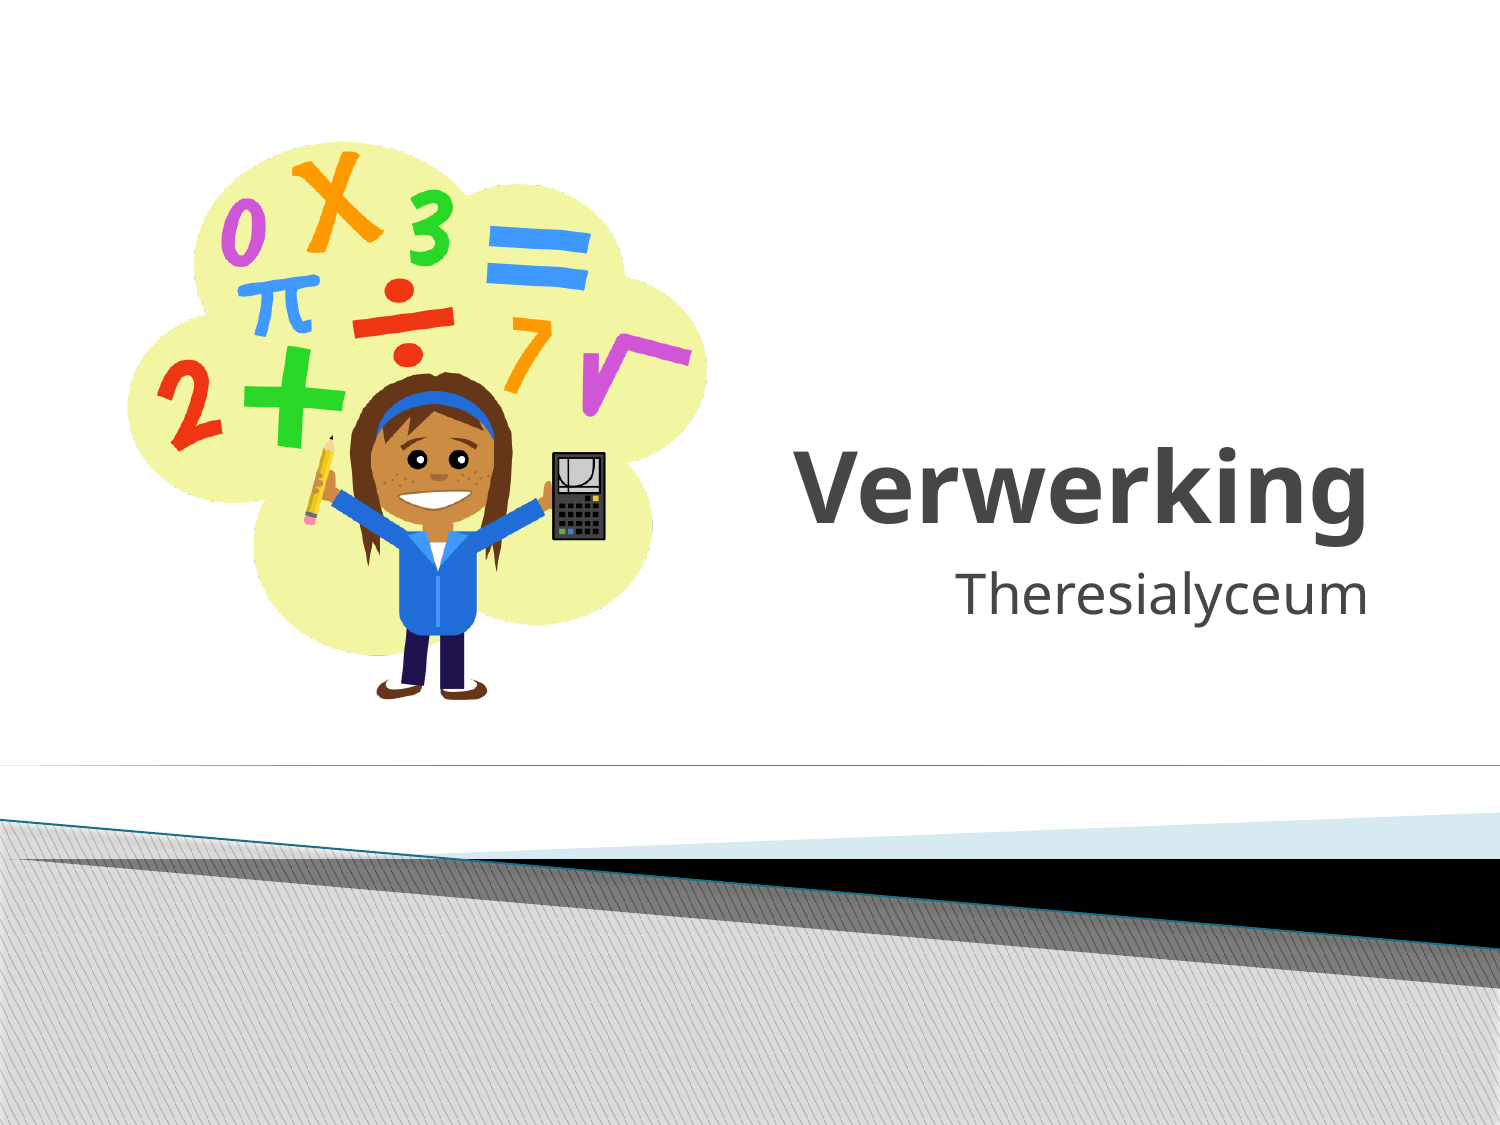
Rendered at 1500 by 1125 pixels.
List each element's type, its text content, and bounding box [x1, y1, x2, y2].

subtitle Theresialyceum [112, 550, 1388, 823]
picture [110, 125, 727, 717]
picture [5, 859, 1500, 989]
title Verwerking [732, 250, 1388, 550]
